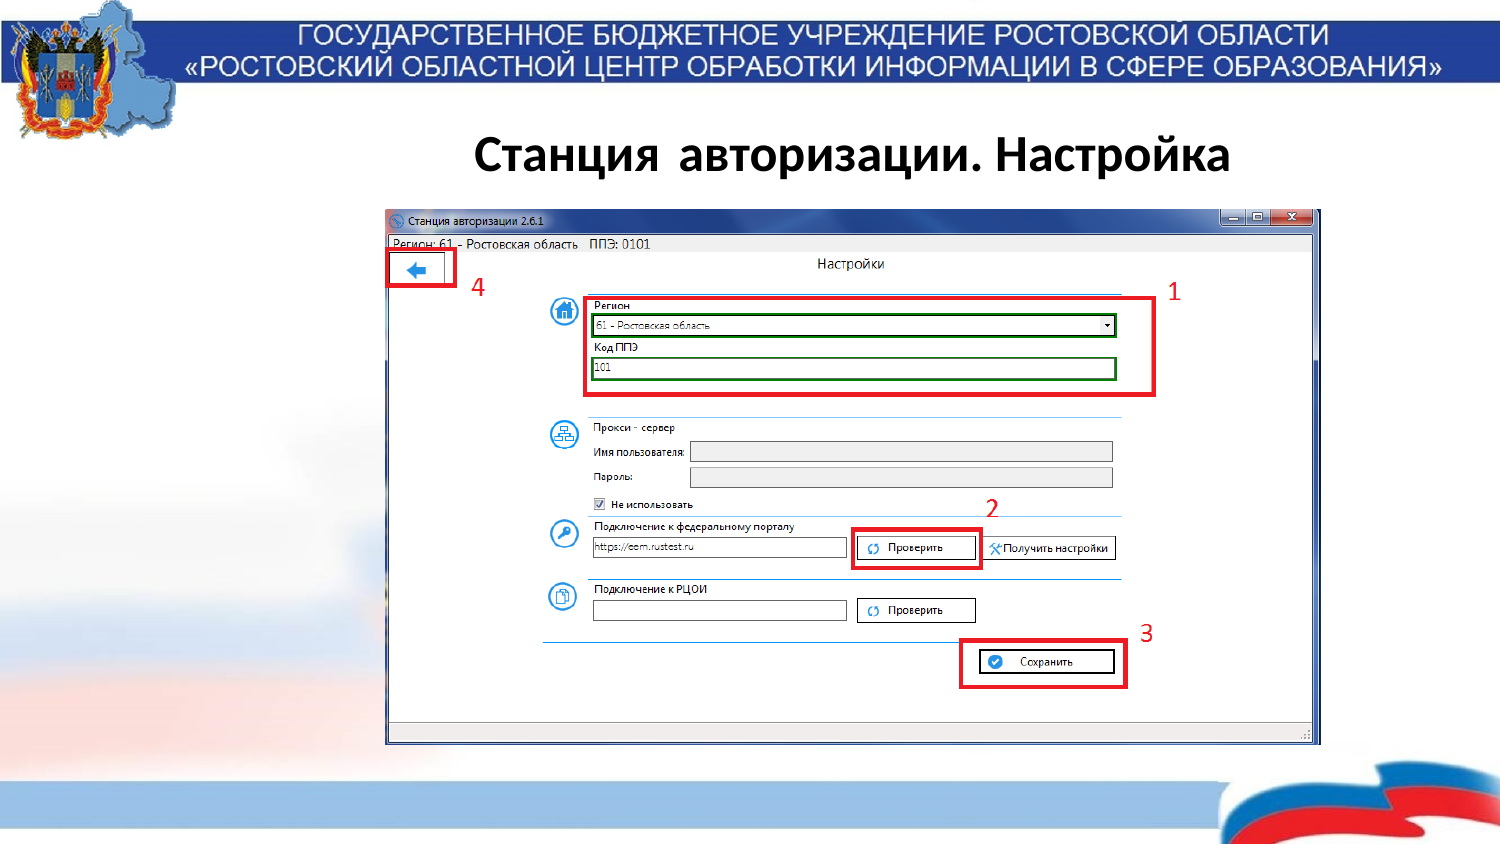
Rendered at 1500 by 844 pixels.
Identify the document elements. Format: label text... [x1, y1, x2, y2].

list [385, 209, 1321, 745]
title Станция авторизации. Настройка [206, 67, 1500, 231]
picture [0, 0, 1500, 844]
